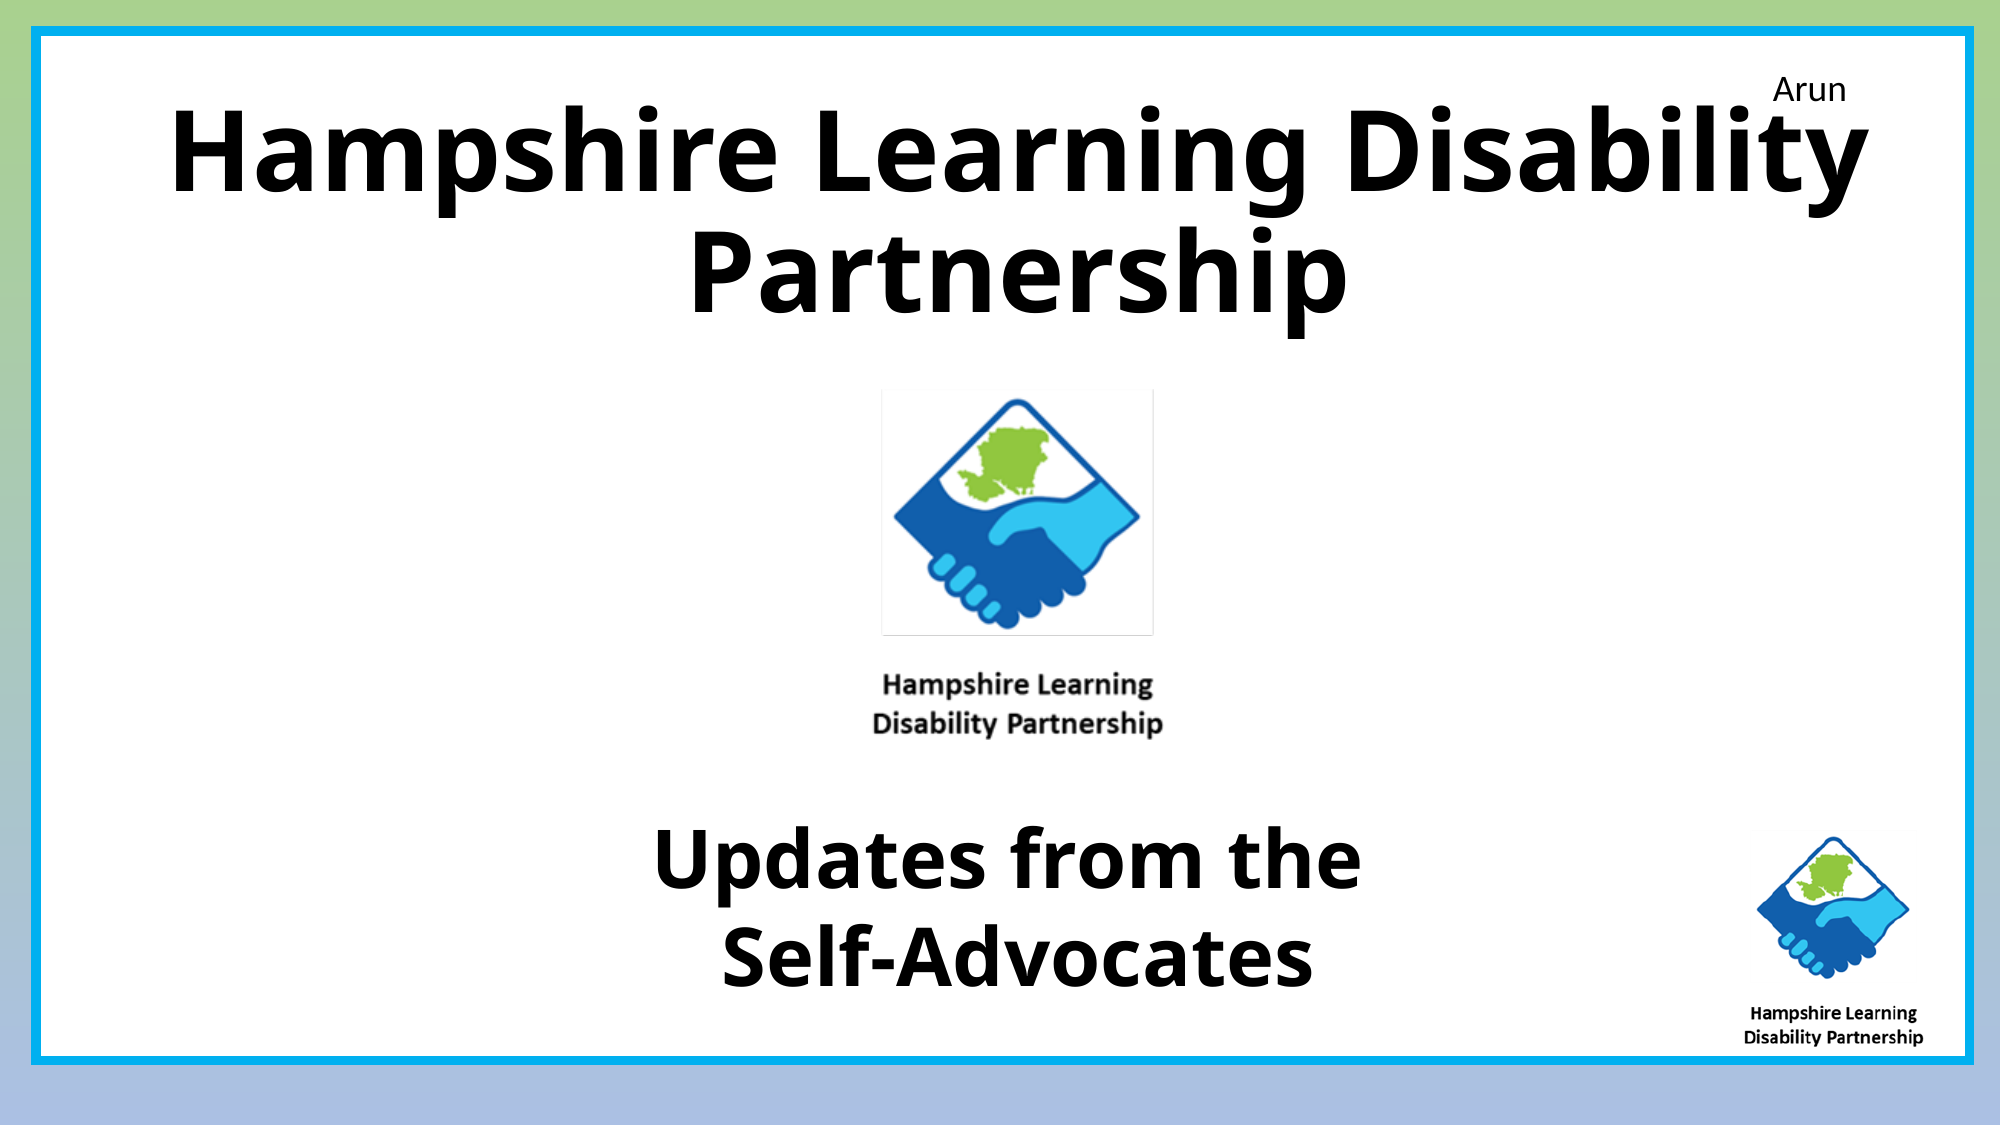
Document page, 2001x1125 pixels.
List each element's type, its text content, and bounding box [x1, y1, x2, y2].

text_box Updates from the Self-Advocates [519, 808, 1518, 1012]
text_box Arun [1758, 56, 1991, 117]
picture [1703, 830, 1964, 1055]
text_box Hampshire Learning Disability Partnership [93, 86, 1944, 358]
picture [807, 389, 1230, 763]
text_box [35, 30, 1970, 1062]
